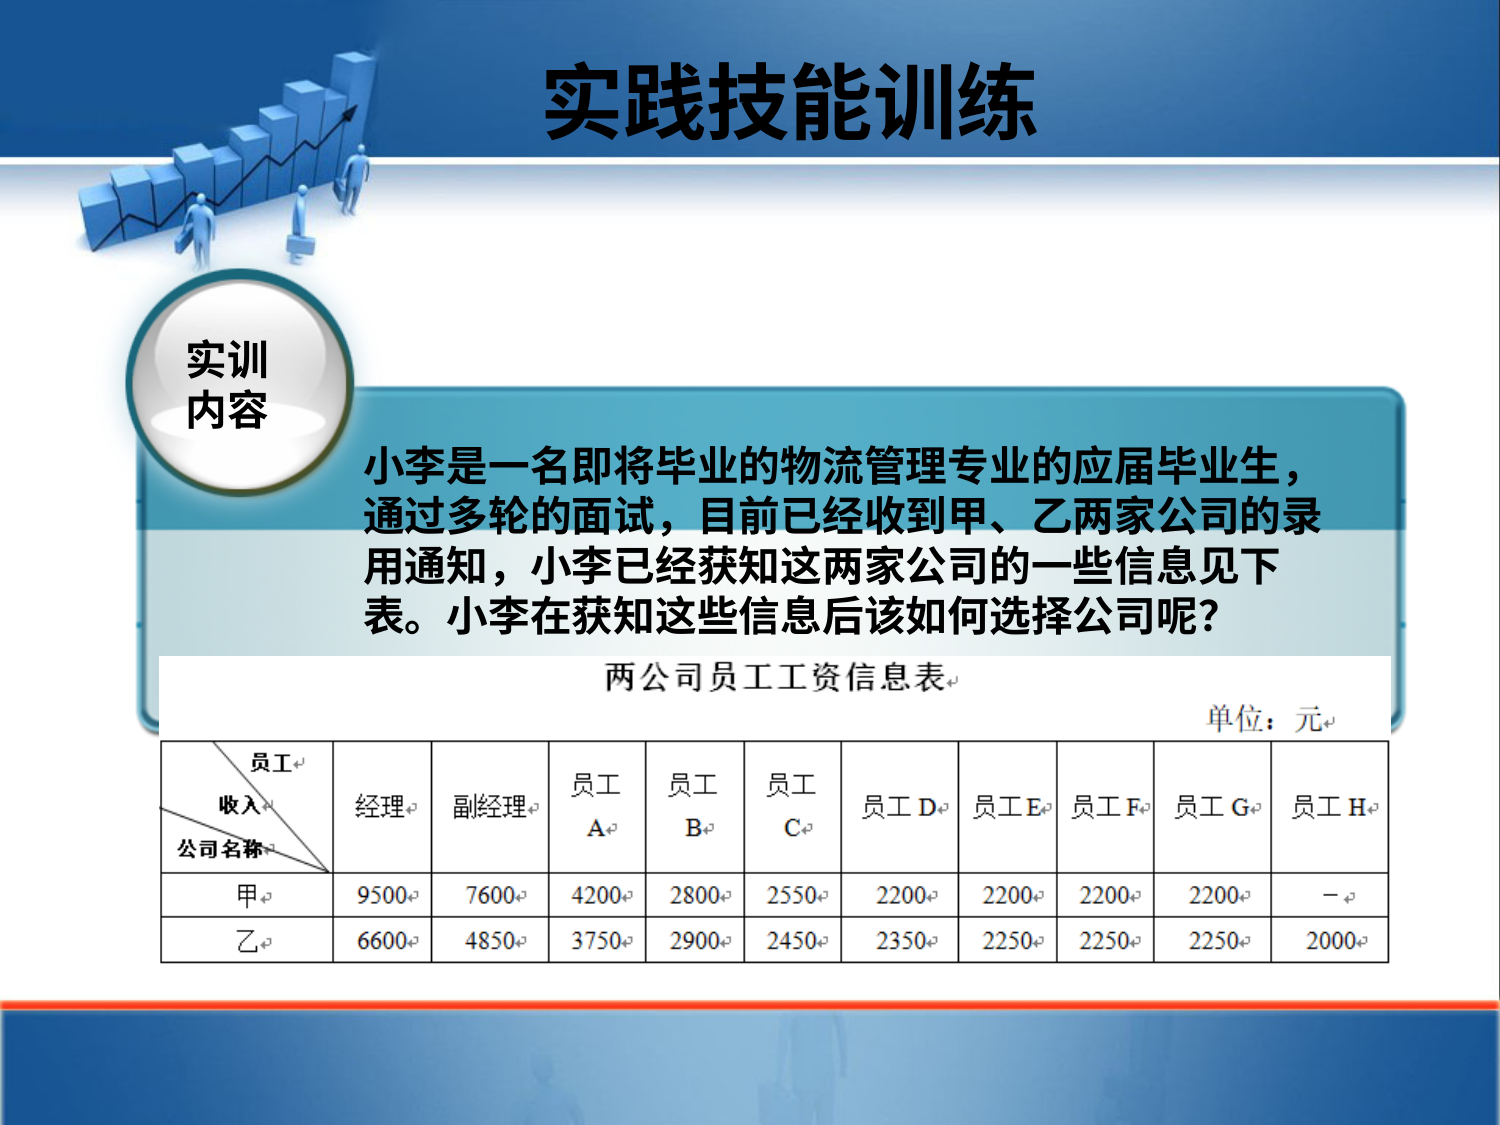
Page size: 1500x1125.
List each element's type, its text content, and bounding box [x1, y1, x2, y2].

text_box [88, 231, 389, 532]
text_box 实践技能训练 [525, 42, 1424, 158]
picture [0, 0, 1500, 1125]
